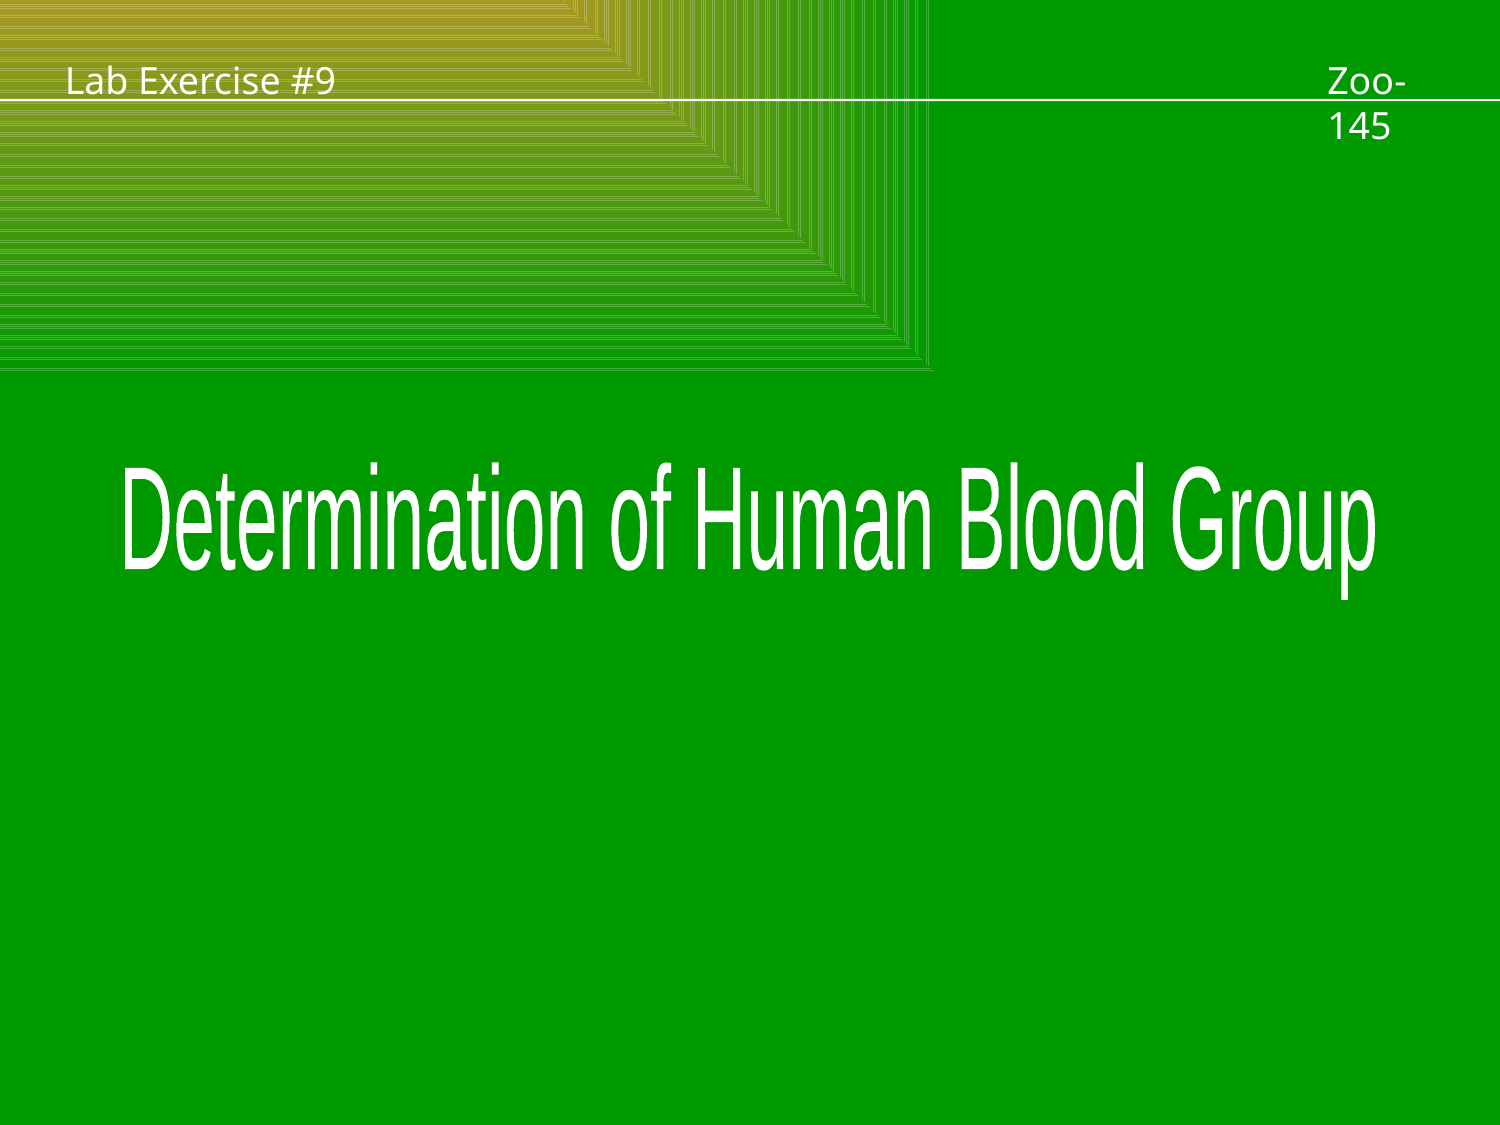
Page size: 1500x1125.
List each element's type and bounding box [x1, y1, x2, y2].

text_box [0, 49, 1500, 111]
